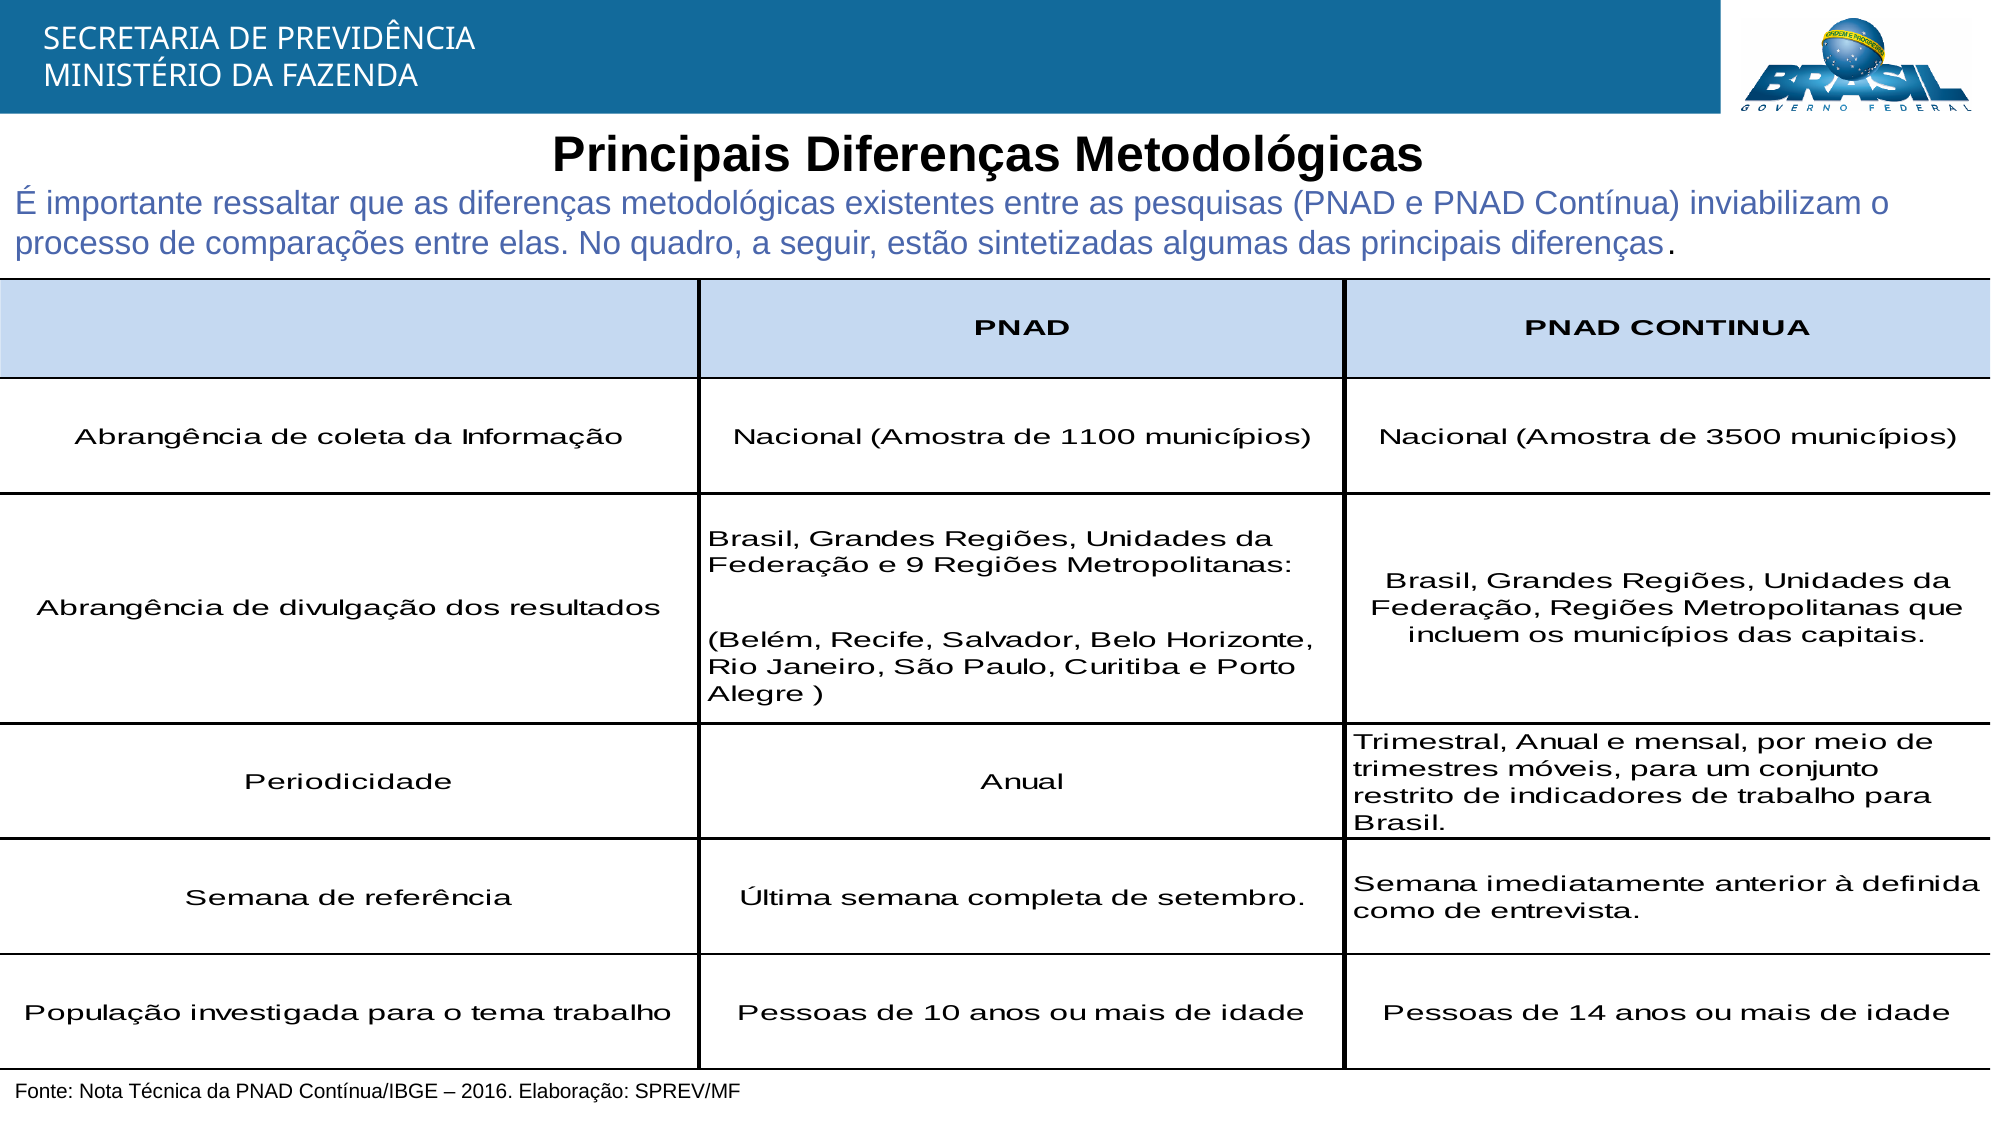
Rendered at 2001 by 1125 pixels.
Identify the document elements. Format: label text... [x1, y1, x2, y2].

picture [1741, 18, 1972, 111]
picture [0, 278, 1993, 1071]
text_box Fonte: Nota Técnica da PNAD Contínua/IBGE – 2016. Elaboração: SPREV/MF [0, 1082, 1000, 1111]
text_box Principais Diferenças Metodológicas É importante ressaltar que as diferenças metodológicas existentes entre as pesquisas (PNAD e PNAD Contínua) inviabilizam o processo de comparações entre elas. No quadro, a seguir, estão sintetizadas algumas das principais diferenças. [0, 113, 1993, 269]
